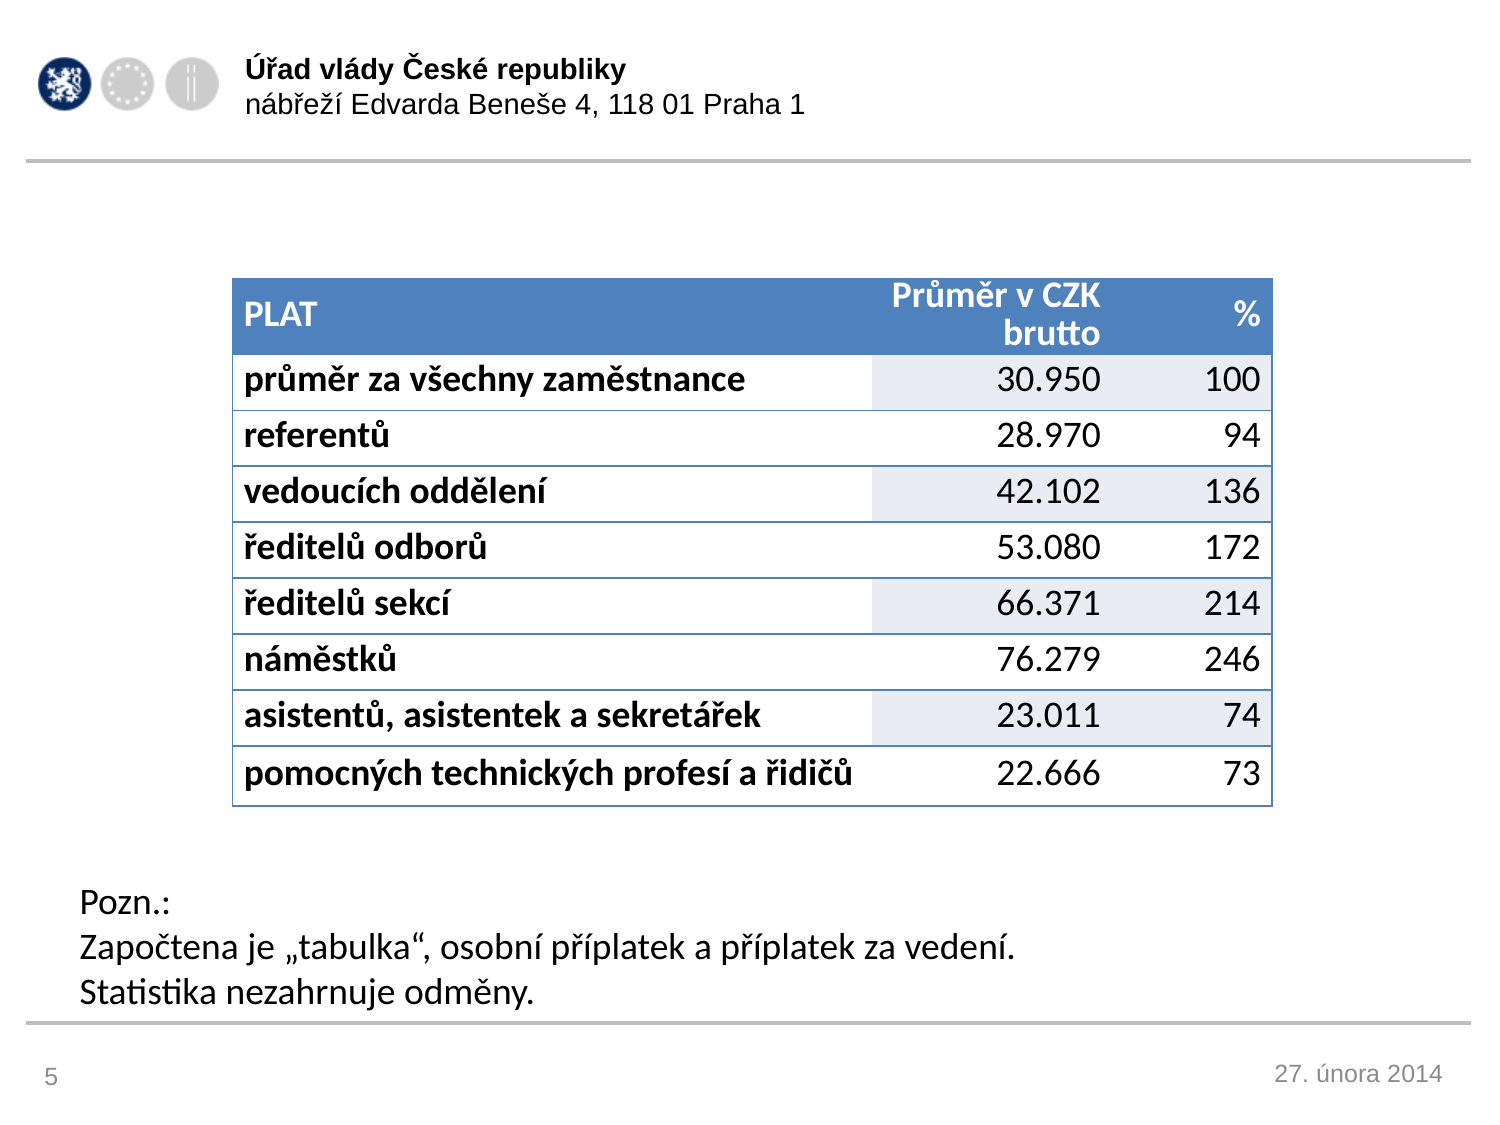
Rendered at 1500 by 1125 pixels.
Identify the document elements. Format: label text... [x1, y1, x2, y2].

table_cell 76.279 [872, 635, 1112, 689]
table_cell referentů [233, 411, 872, 465]
table_cell vedoucích oddělení [233, 467, 872, 521]
footer 27. února 2014 [983, 1042, 1459, 1103]
table_cell ředitelů odborů [233, 523, 872, 577]
table_cell 53.080 [872, 523, 1112, 577]
table_cell náměstků [233, 635, 872, 689]
table_cell 30.950 [872, 355, 1112, 410]
table_header PLAT [233, 280, 872, 354]
table_cell ředitelů sekcí [233, 579, 872, 633]
text_box Úřad vlády České republiky nábřeží Edvarda Beneše 4, 118 01 Praha 1 [230, 42, 1376, 128]
table_cell 66.371 [872, 579, 1112, 633]
table_header Průměr v CZK brutto [872, 280, 1112, 354]
table_cell 42.102 [872, 467, 1112, 521]
table_cell 28.970 [872, 411, 1112, 465]
table_header % [1112, 280, 1271, 354]
table_cell pomocných technických profesí a řidičů [233, 747, 872, 805]
table_cell 94 [1112, 411, 1271, 465]
slide_number 5 [29, 1045, 380, 1106]
table_cell 246 [1112, 635, 1271, 689]
table_cell 23.011 [872, 691, 1112, 745]
table_cell 214 [1112, 579, 1271, 633]
table_cell 73 [1112, 747, 1271, 805]
table_cell 100 [1112, 355, 1271, 410]
table_cell asistentů, asistentek a sekretářek [233, 691, 872, 745]
picture [38, 57, 219, 114]
table_cell průměr za všechny zaměstnance [233, 355, 872, 410]
table_cell 22.666 [872, 747, 1112, 805]
text_box Pozn.: Započtena je „tabulka“, osobní příplatek a příplatek za vedení. Statistika nezahrnuje odměny. [64, 869, 1069, 1020]
table_cell 136 [1112, 467, 1271, 521]
table_cell 74 [1112, 691, 1271, 745]
table_cell 172 [1112, 523, 1271, 577]
